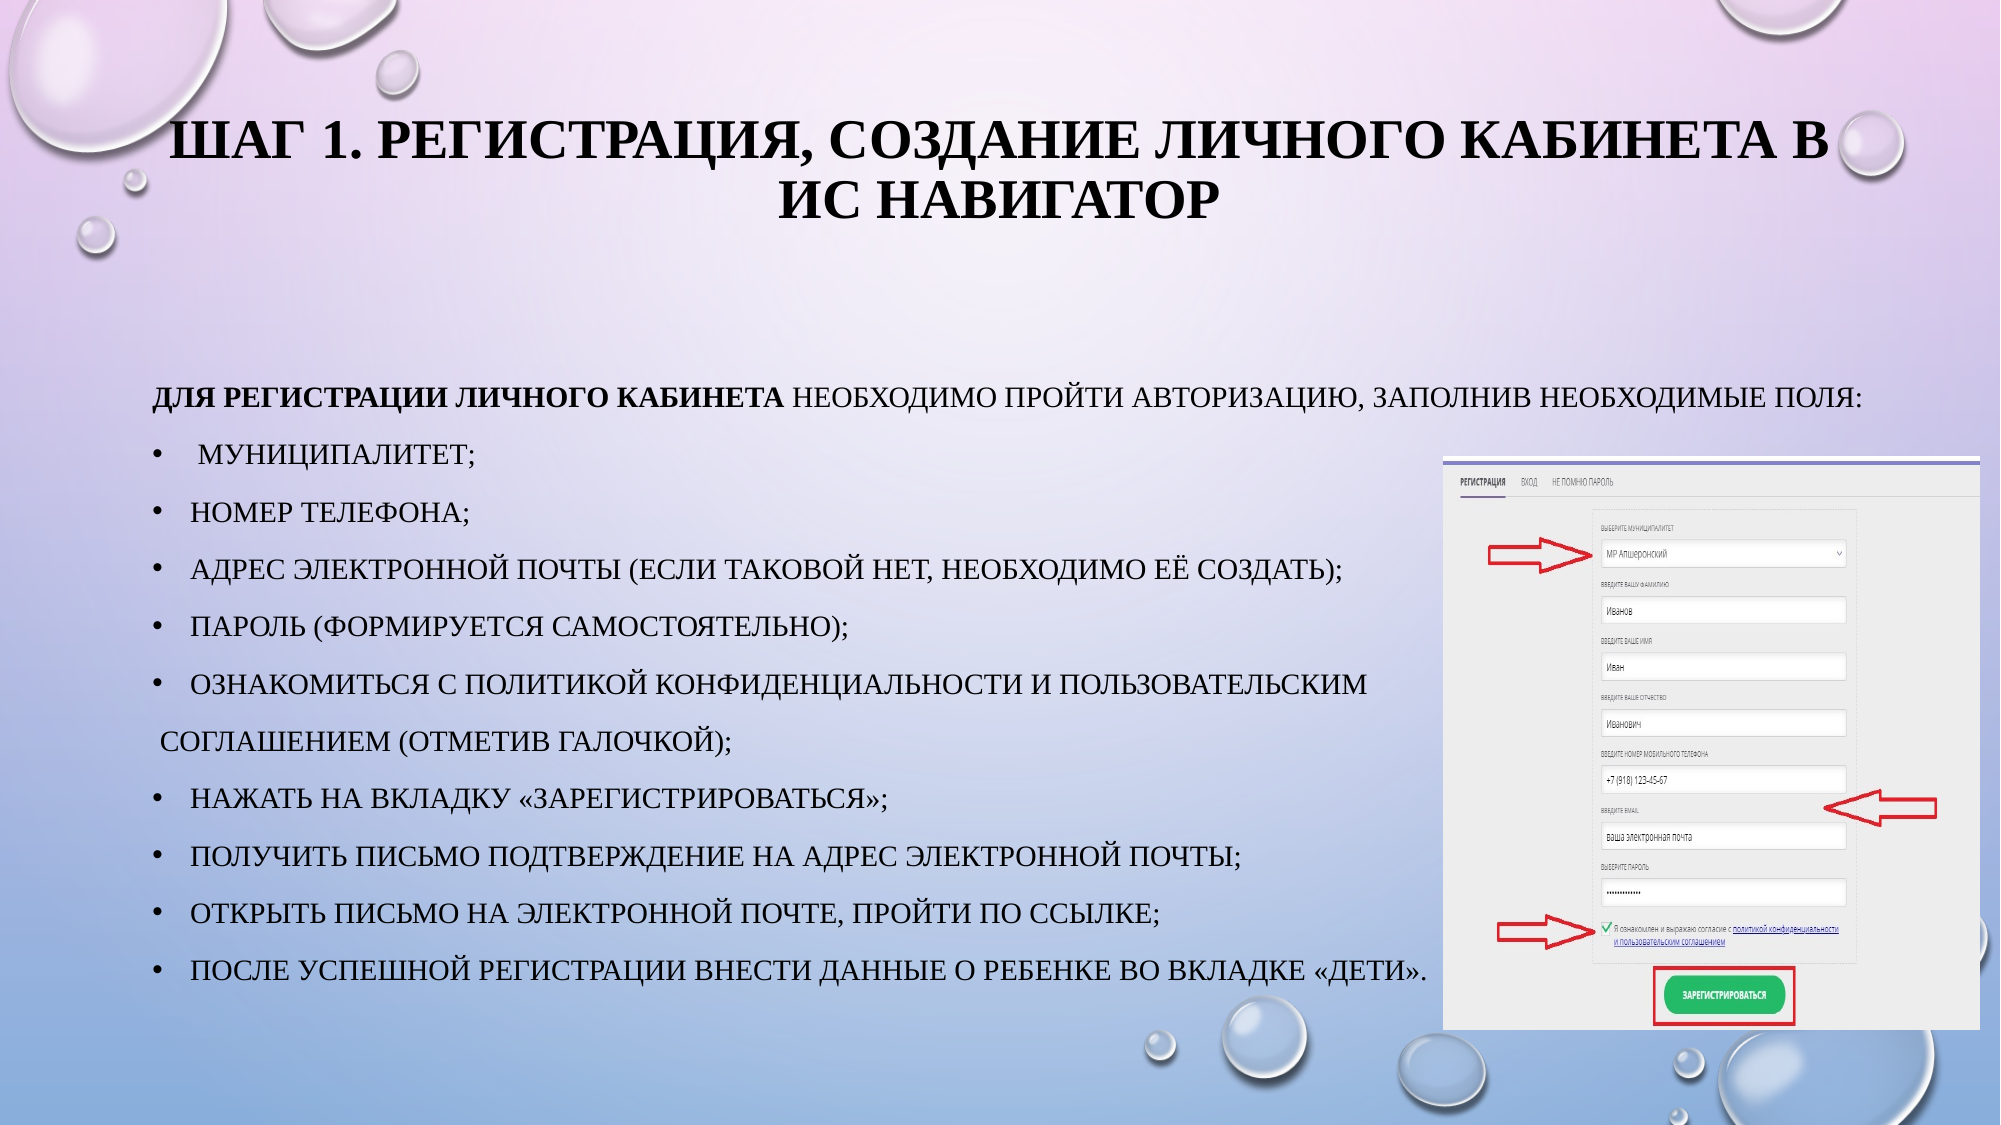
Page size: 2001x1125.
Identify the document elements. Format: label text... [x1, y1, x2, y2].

title ШАГ 1. Регистрация, создание личного кабинета в ИС Навигатор [149, 101, 1851, 307]
list Для регистрации личного кабинета необходимо пройти авторизацию, заполнив необходимые поля: муниципалитет; номер телефона; адрес электронной почты (если таковой нет, необходимо её создать); пароль (формируется самостоятельно); ознакомиться с политикой конфиденциальности и пользовательским соглашением (отметив галочкой); нажать на вкладку «Зарегистрироваться»; получить письмо подтверждение на адрес электронной почты; открыть письмо на электронной почте, пройти по ссылке; после успешной регистрации внести данные о ребенке во вкладке «Дети». [137, 363, 1892, 1030]
picture [0, 0, 2000, 1125]
